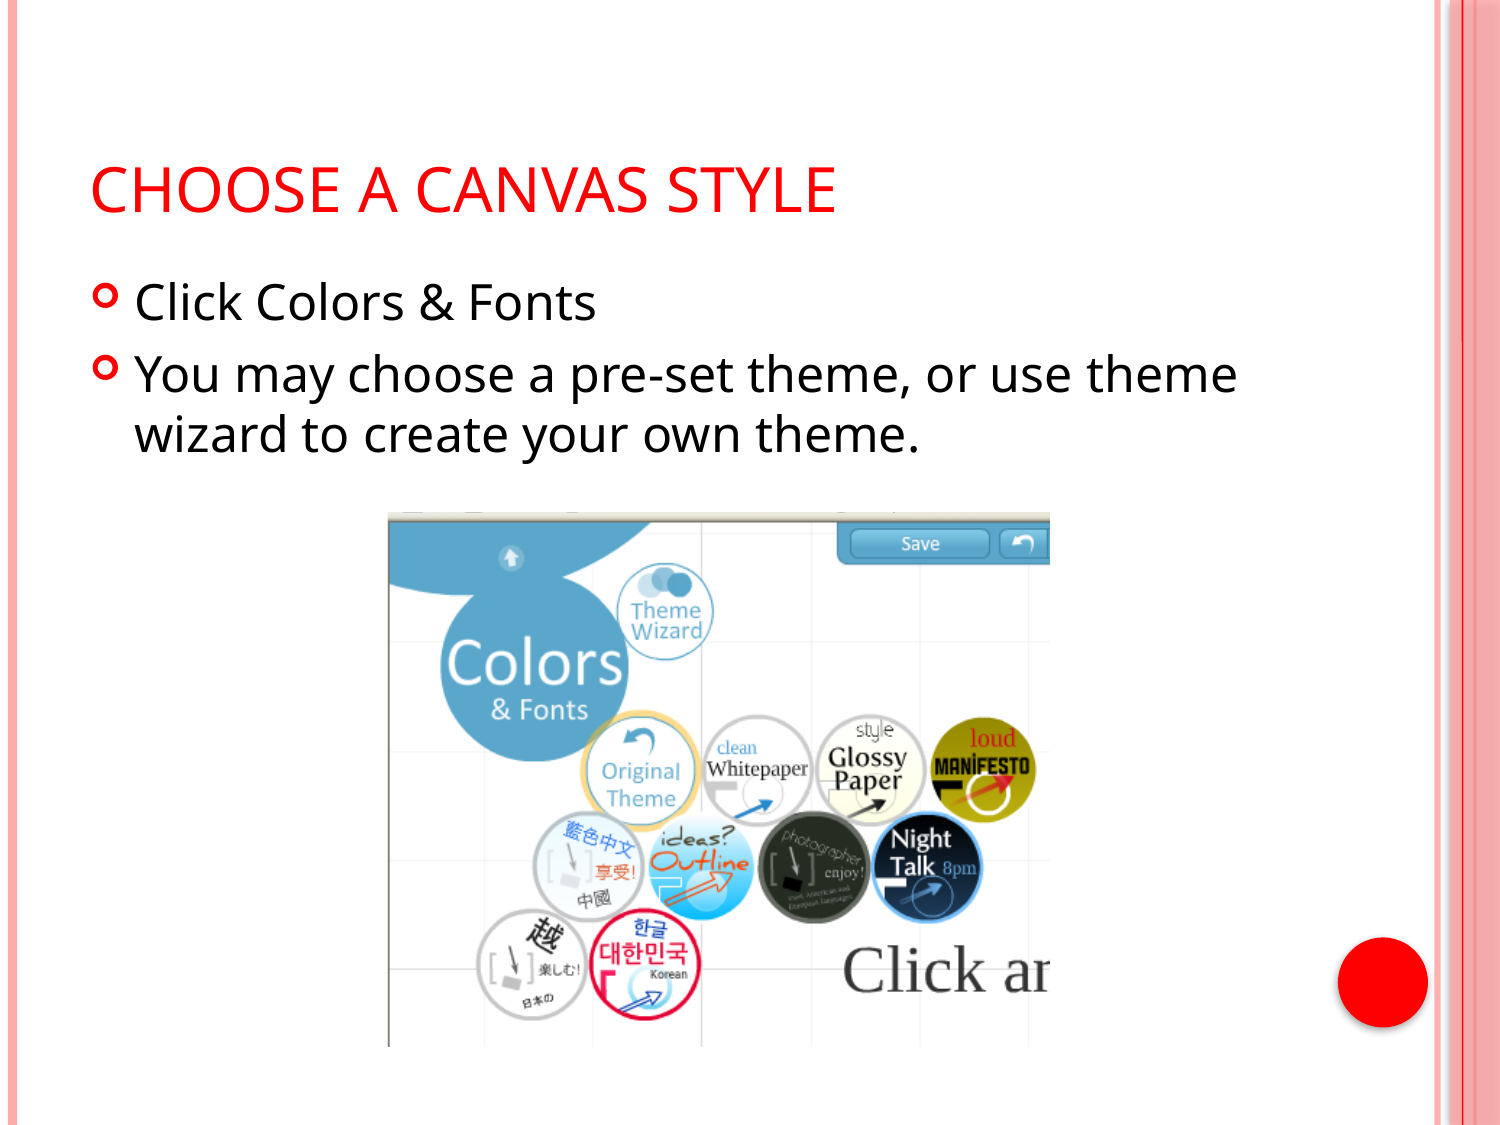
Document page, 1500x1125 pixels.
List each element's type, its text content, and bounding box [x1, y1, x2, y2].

title Choose a Canvas Style [75, 45, 1300, 233]
picture [386, 511, 1051, 1048]
list Click Colors & Fonts You may choose a pre-set theme, or use theme wizard to create your own theme. [75, 262, 1300, 1062]
